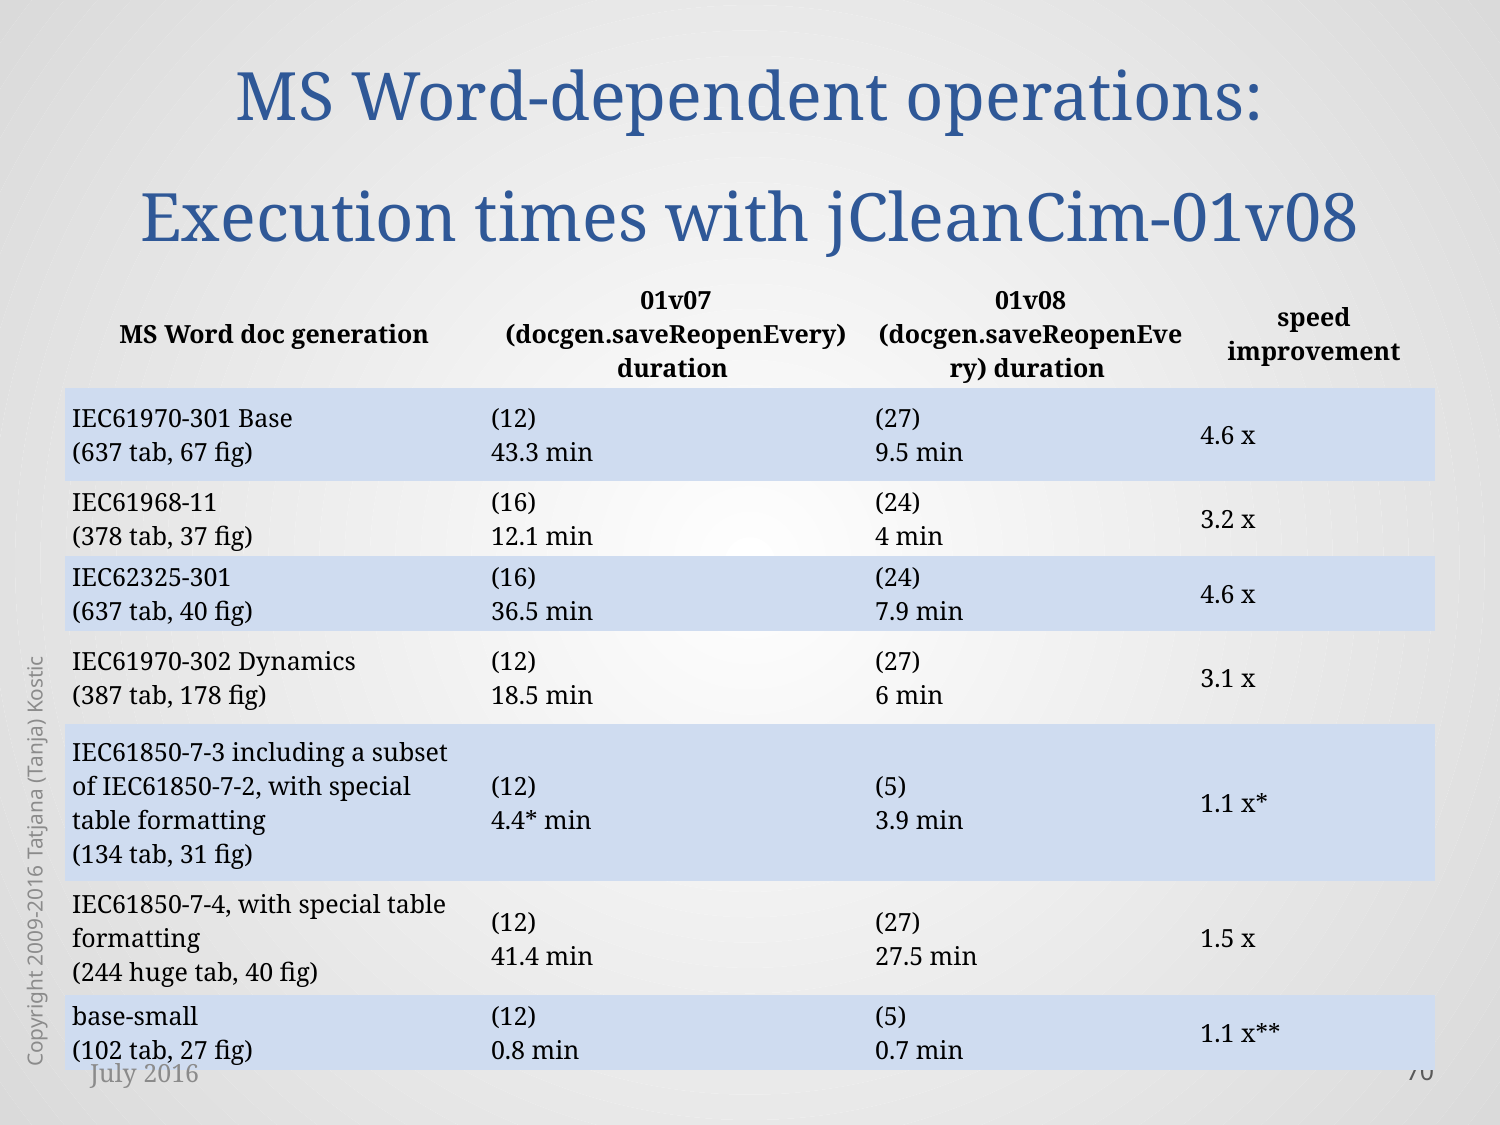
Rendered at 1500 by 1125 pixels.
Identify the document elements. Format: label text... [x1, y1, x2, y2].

table_cell 1.5 x [1193, 881, 1435, 995]
table_cell (24) 7.9 min [868, 556, 1193, 631]
table_cell IEC61968-11 (378 tab, 37 fig) [65, 481, 484, 556]
table_cell (27) 27.5 min [868, 881, 1193, 995]
table_header speed improvement [1193, 279, 1435, 388]
table_cell (5) 0.7 min [868, 995, 1193, 1070]
table_cell IEC61850-7-3 including a subset of IEC61850-7-2, with special table formatting (134 tab, 31 fig) [65, 724, 484, 881]
table_cell 4.6 x [1193, 556, 1435, 631]
table_cell (16) 12.1 min [484, 481, 868, 556]
table_cell (12) 18.5 min [484, 631, 868, 724]
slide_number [75, 1042, 313, 1103]
title MS Word-dependent operations: Execution times with jCleanCim-01v08 [75, 0, 1425, 263]
table_cell (24) 4 min [868, 481, 1193, 556]
table_cell IEC61850-7-4, with special table formatting (244 huge tab, 40 fig) [65, 881, 484, 995]
table_cell 1.1 x** [1193, 995, 1435, 1070]
table_cell IEC61970-301 Base (637 tab, 67 fig) [65, 388, 484, 481]
table_cell IEC61970-302 Dynamics (387 tab, 178 fig) [65, 631, 484, 724]
slide_number 70 [1401, 1042, 1494, 1103]
table_header 01v07 (docgen.saveReopenEvery) duration [484, 279, 868, 388]
table_cell IEC62325-301 (637 tab, 40 fig) [65, 556, 484, 631]
table_header MS Word doc generation [65, 279, 484, 388]
table_cell (12) 41.4 min [484, 881, 868, 995]
table_cell 1.1 x* [1193, 724, 1435, 881]
table_cell base-small (102 tab, 27 fig) [65, 995, 484, 1070]
table_cell (27) 6 min [868, 631, 1193, 724]
table_cell 3.2 x [1193, 481, 1435, 556]
table_header 01v08 (docgen.saveReopenEvery) duration [868, 279, 1193, 388]
table_cell (12) 4.4* min [484, 724, 868, 881]
footer Copyright 2009-2016 Tatjana (Tanja) Kostic [18, 621, 54, 1101]
table_cell (12) 0.8 min [484, 995, 868, 1070]
table_cell (27) 9.5 min [868, 388, 1193, 481]
table_cell (12) 43.3 min [484, 388, 868, 481]
table_cell 3.1 x [1193, 631, 1435, 724]
table_cell (16) 36.5 min [484, 556, 868, 631]
table_cell 4.6 x [1193, 388, 1435, 481]
table_cell (5) 3.9 min [868, 724, 1193, 881]
